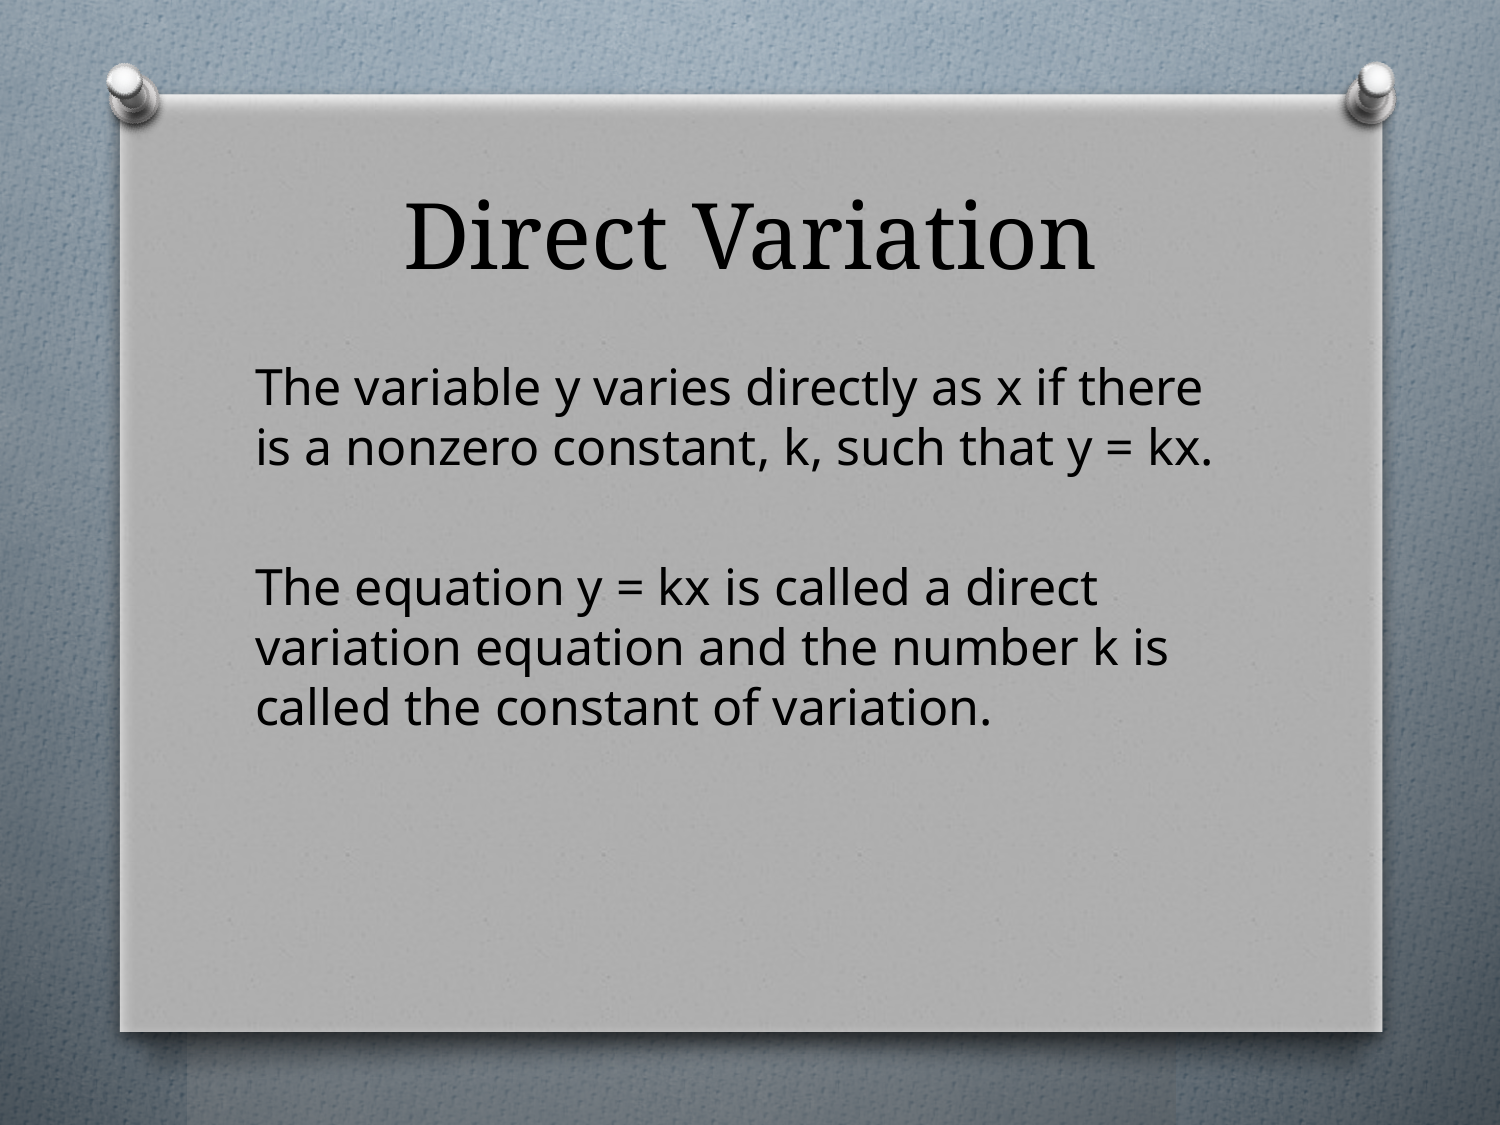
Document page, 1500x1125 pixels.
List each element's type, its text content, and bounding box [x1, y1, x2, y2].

picture [1317, 35, 1439, 156]
picture [75, 29, 198, 153]
list The variable y varies directly as x if there is a nonzero constant, k, such that y = kx. The equation y = kx is called a direct variation equation and the number k is called the constant of variation. [240, 347, 1257, 939]
title Direct Variation [179, 134, 1323, 332]
